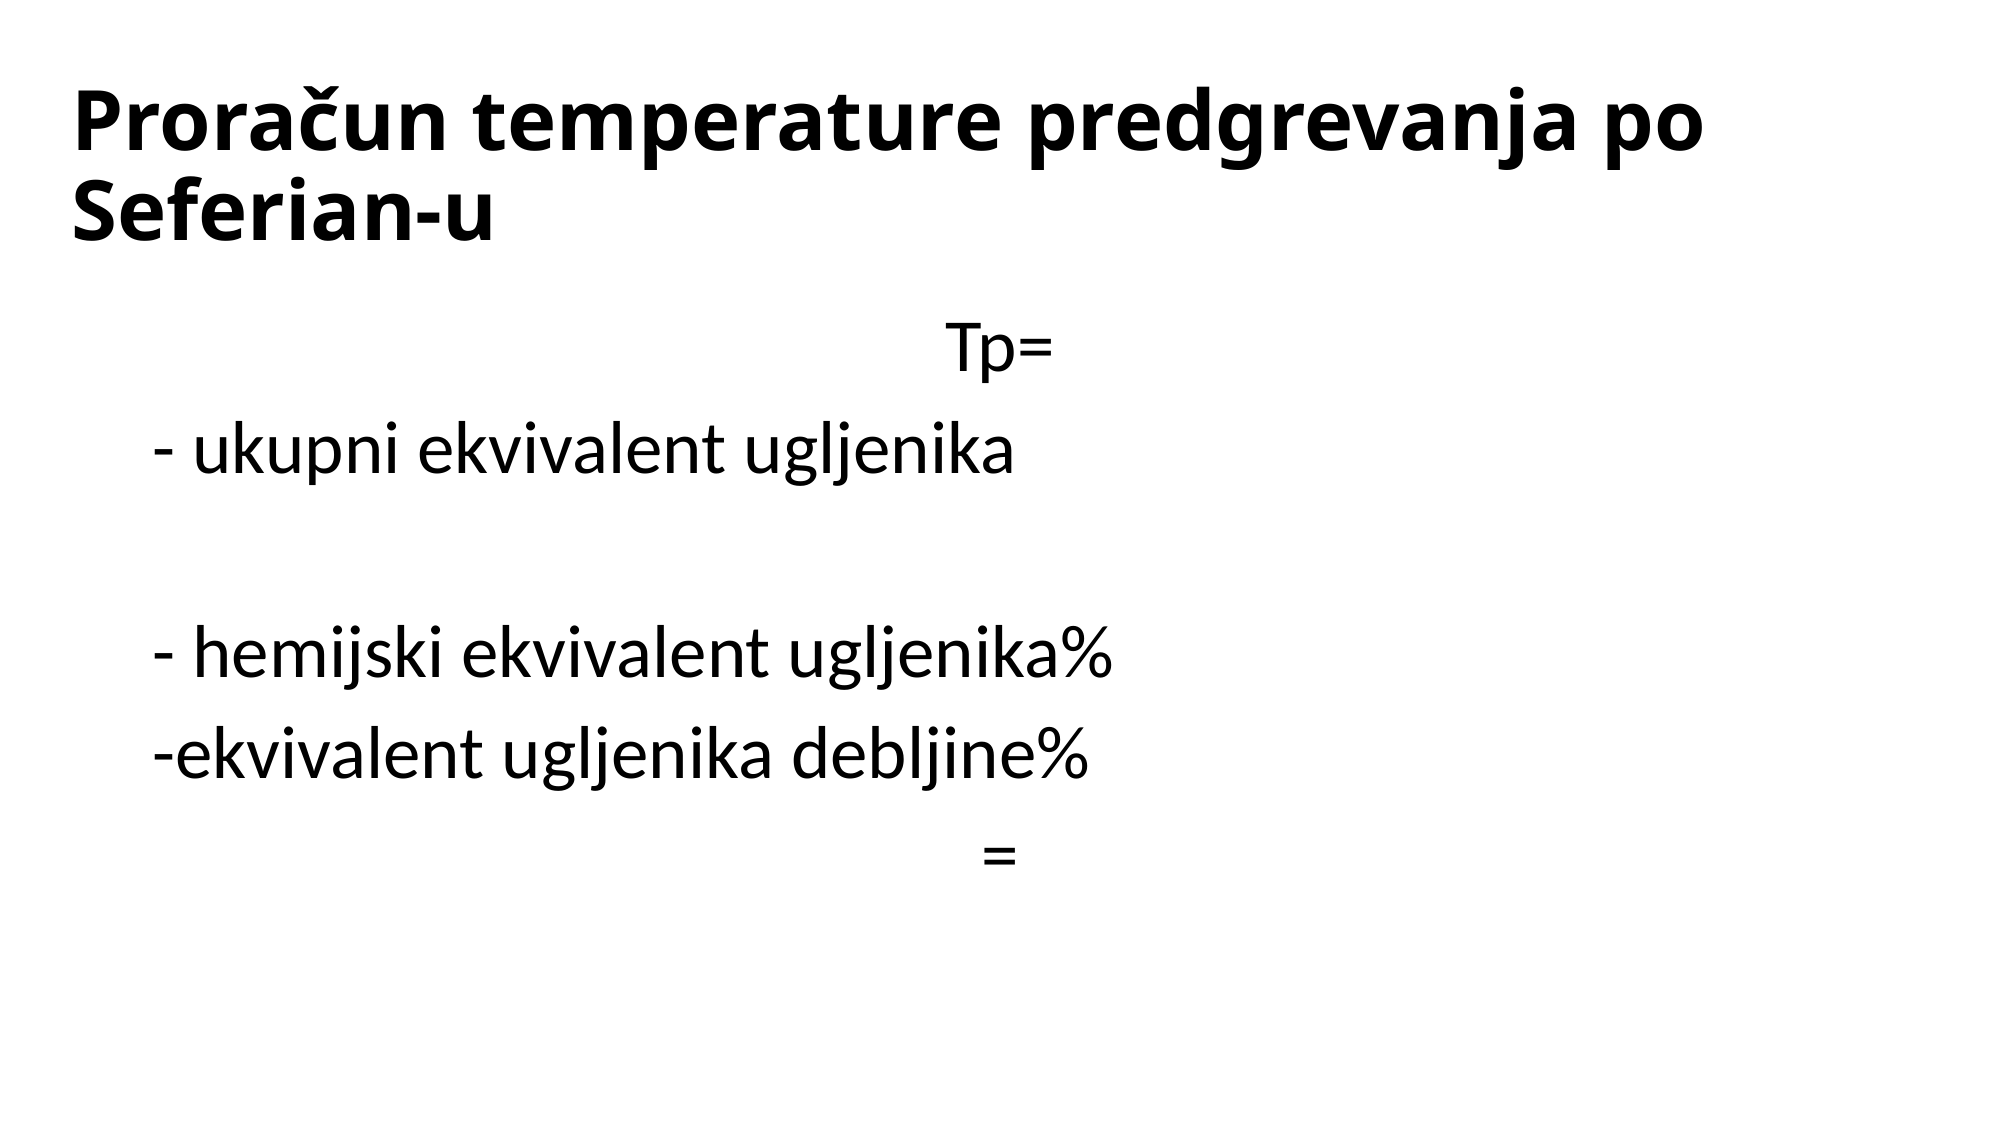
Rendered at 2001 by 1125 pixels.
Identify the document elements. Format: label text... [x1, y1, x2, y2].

title Proračun temperature predgrevanja po Seferian-u [56, 59, 1903, 278]
